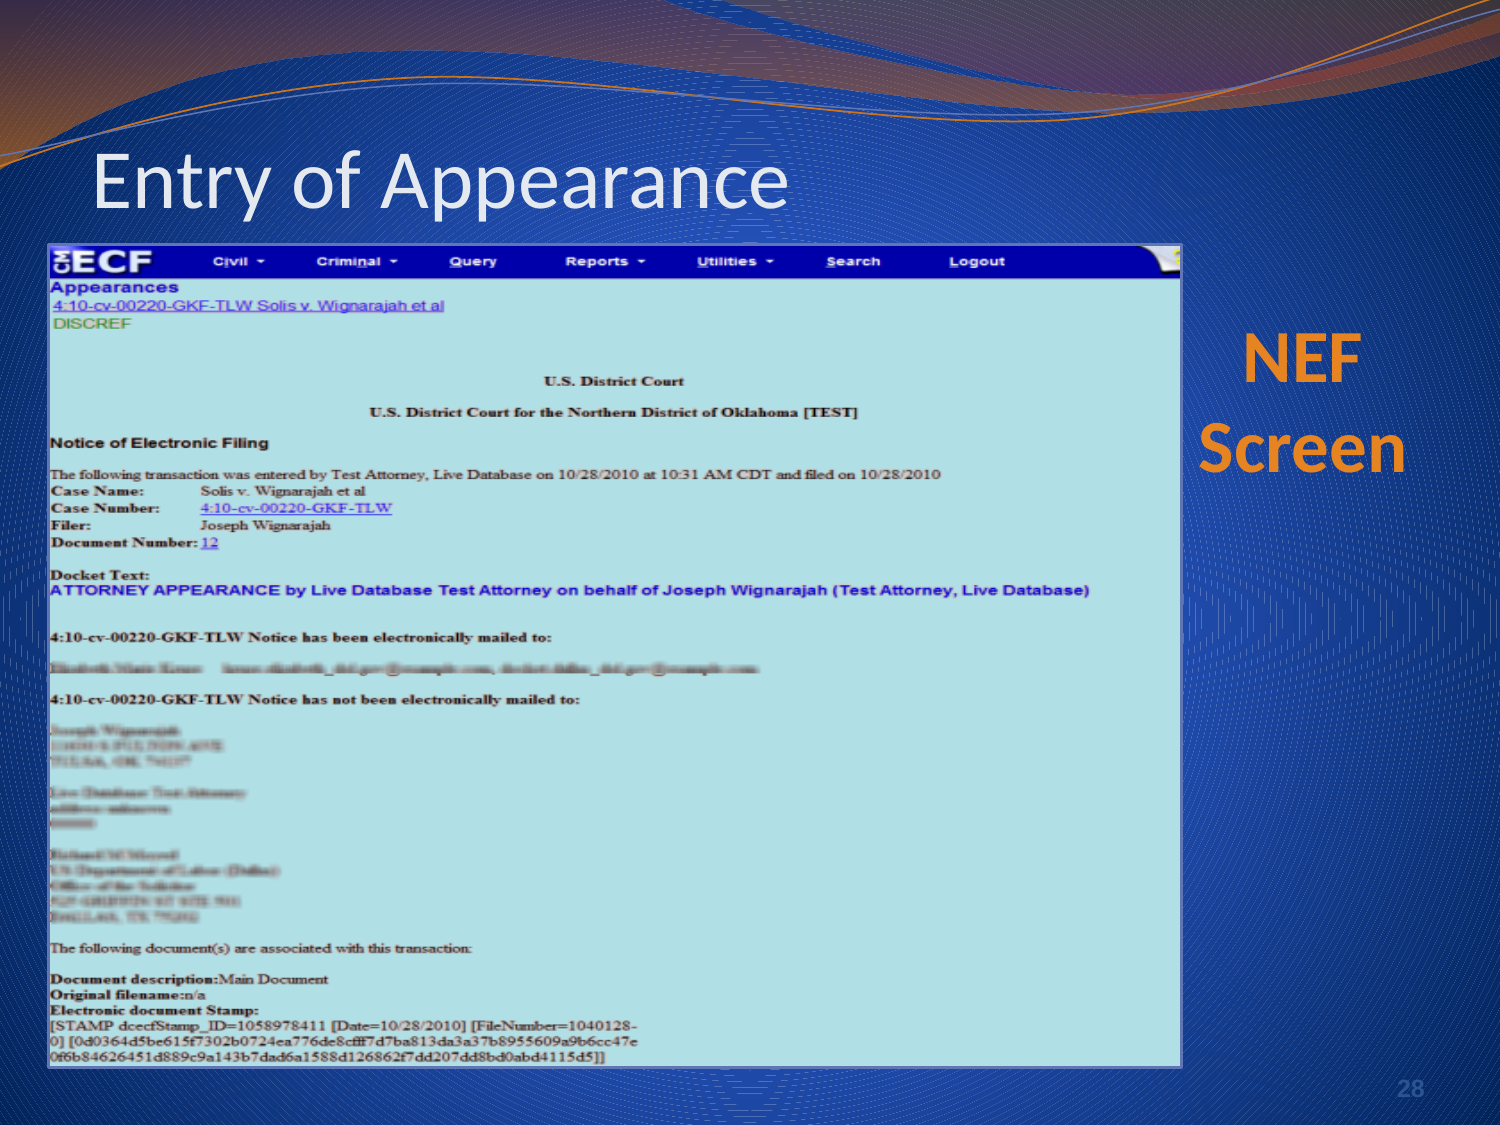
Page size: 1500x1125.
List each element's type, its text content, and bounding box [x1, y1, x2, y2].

slide_number 28 [1299, 1042, 1425, 1103]
title Entry of Appearance [91, 115, 1442, 225]
text_box NEF Screen [1187, 299, 1448, 488]
picture [49, 245, 1181, 1066]
